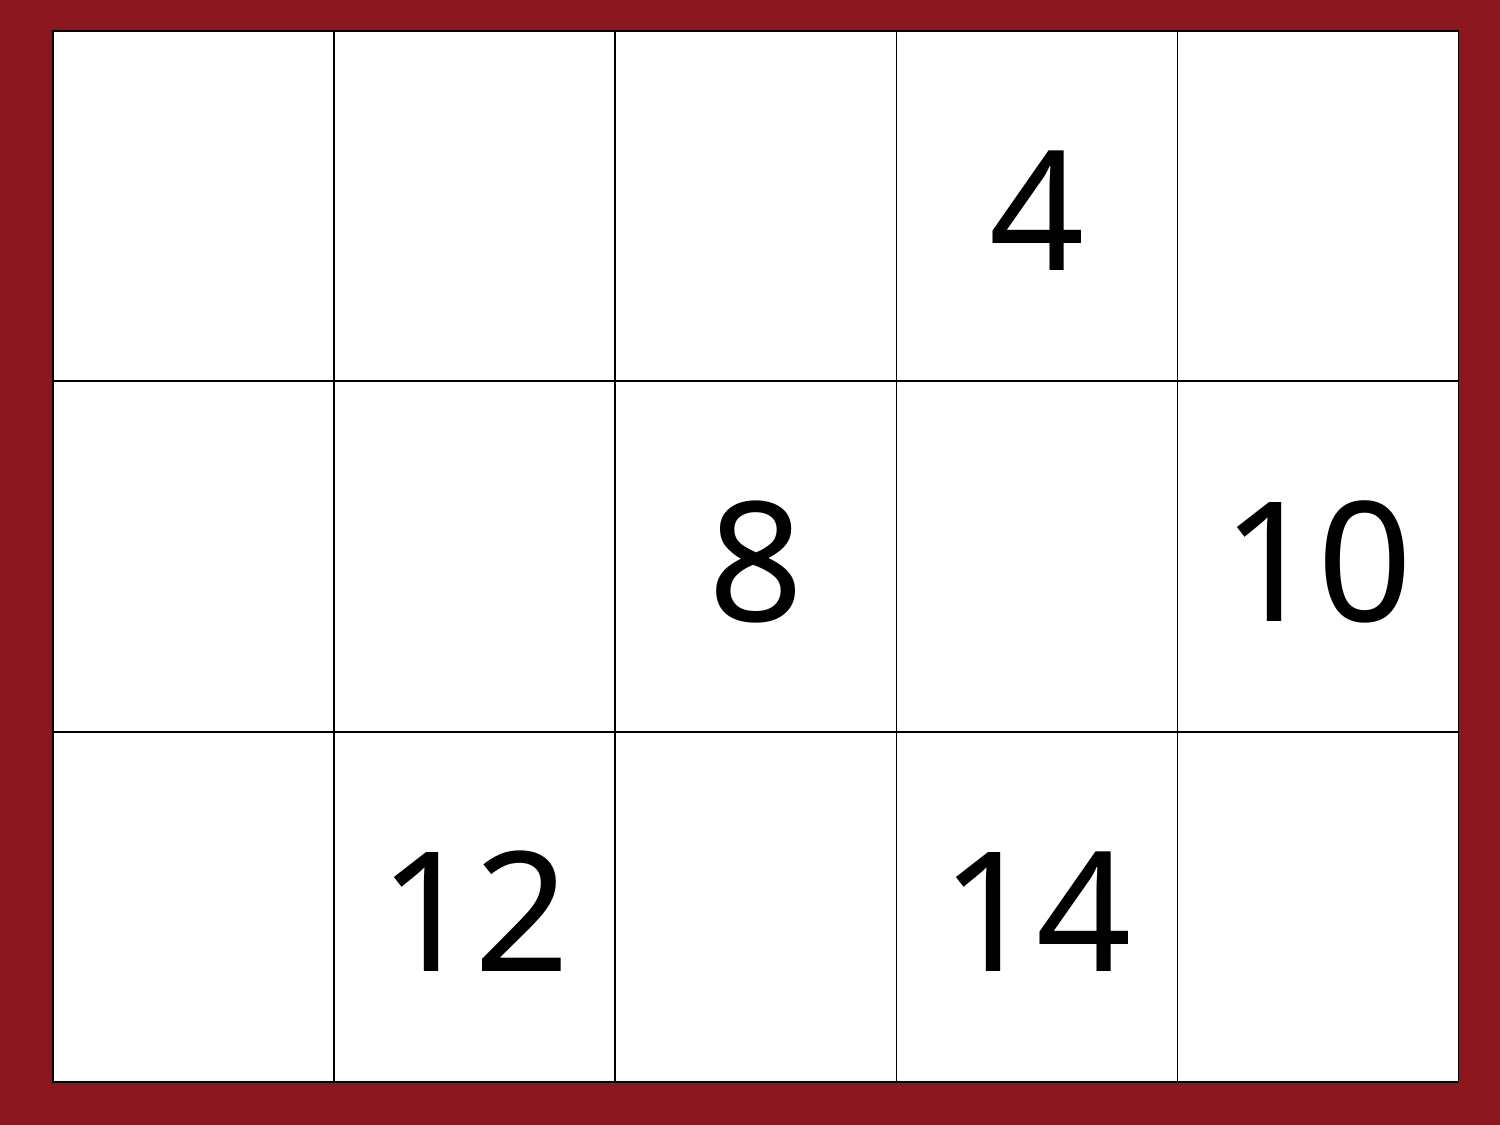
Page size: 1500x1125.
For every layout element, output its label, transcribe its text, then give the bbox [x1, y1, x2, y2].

table_cell [897, 382, 1177, 731]
table_header 4 [897, 32, 1177, 380]
table_cell 14 [897, 733, 1177, 1081]
table_cell 10 [1178, 382, 1458, 731]
table_cell [54, 382, 333, 731]
table_header [1178, 32, 1458, 380]
table_cell [54, 733, 333, 1081]
table_cell [1178, 733, 1458, 1081]
table_cell 8 [616, 382, 896, 731]
table_cell 12 [335, 733, 614, 1081]
table_cell [335, 382, 614, 731]
table_header [616, 32, 896, 380]
table_header [335, 32, 614, 380]
text_box [0, 0, 1500, 1125]
table_header [54, 32, 333, 380]
table_cell [616, 733, 896, 1081]
